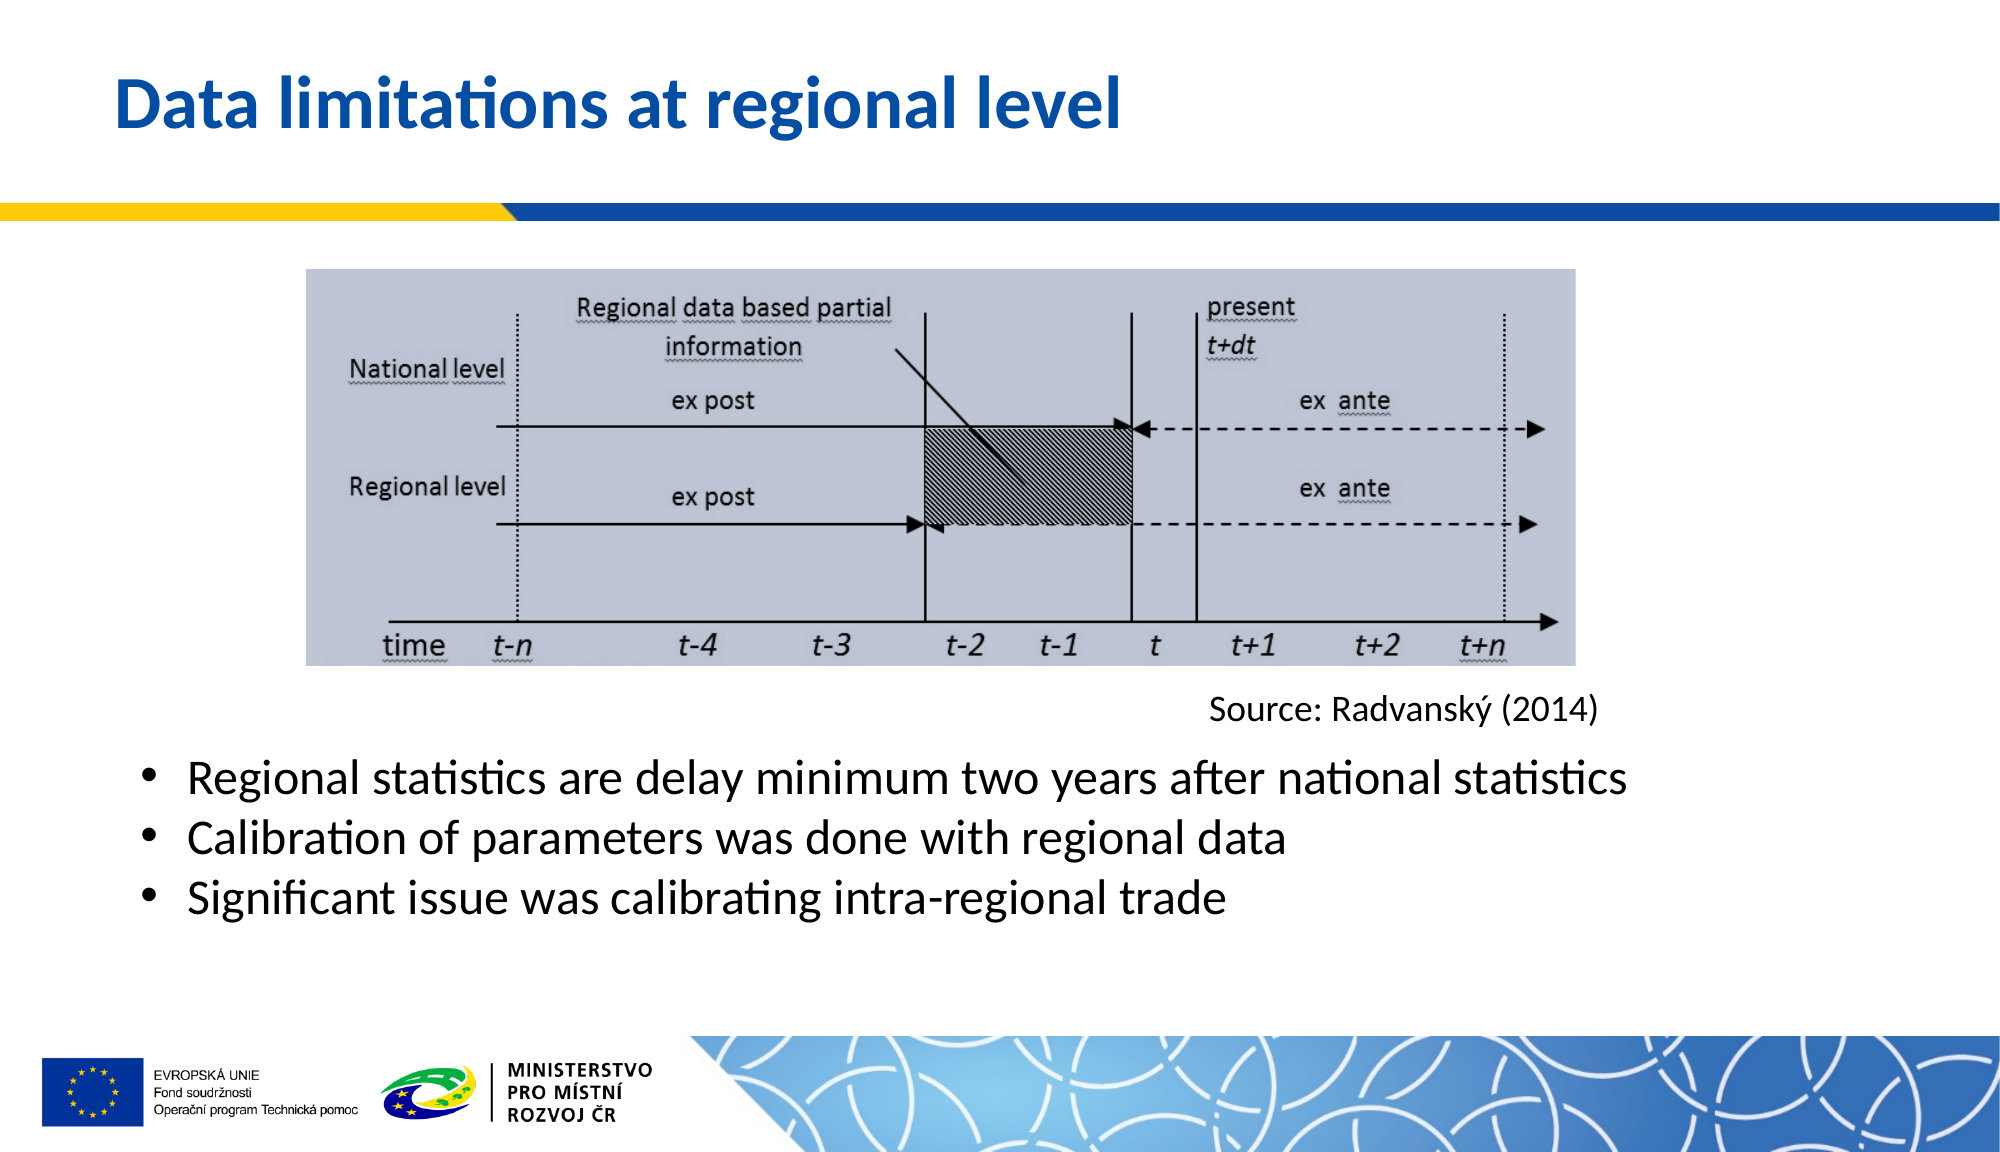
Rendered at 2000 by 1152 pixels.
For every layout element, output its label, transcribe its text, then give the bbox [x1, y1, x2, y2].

picture [19, 1035, 674, 1149]
text_box Regional statistics are delay minimum two years after national statistics Calibration of parameters was done with regional data Significant issue was calibrating intra-regional trade [125, 736, 1756, 932]
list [305, 269, 1576, 666]
text_box Source: Radvanský (2014) [1194, 676, 1615, 736]
title Data limitations at regional level [99, 46, 1900, 198]
picture [0, 203, 2000, 221]
picture [680, 1036, 2000, 1152]
